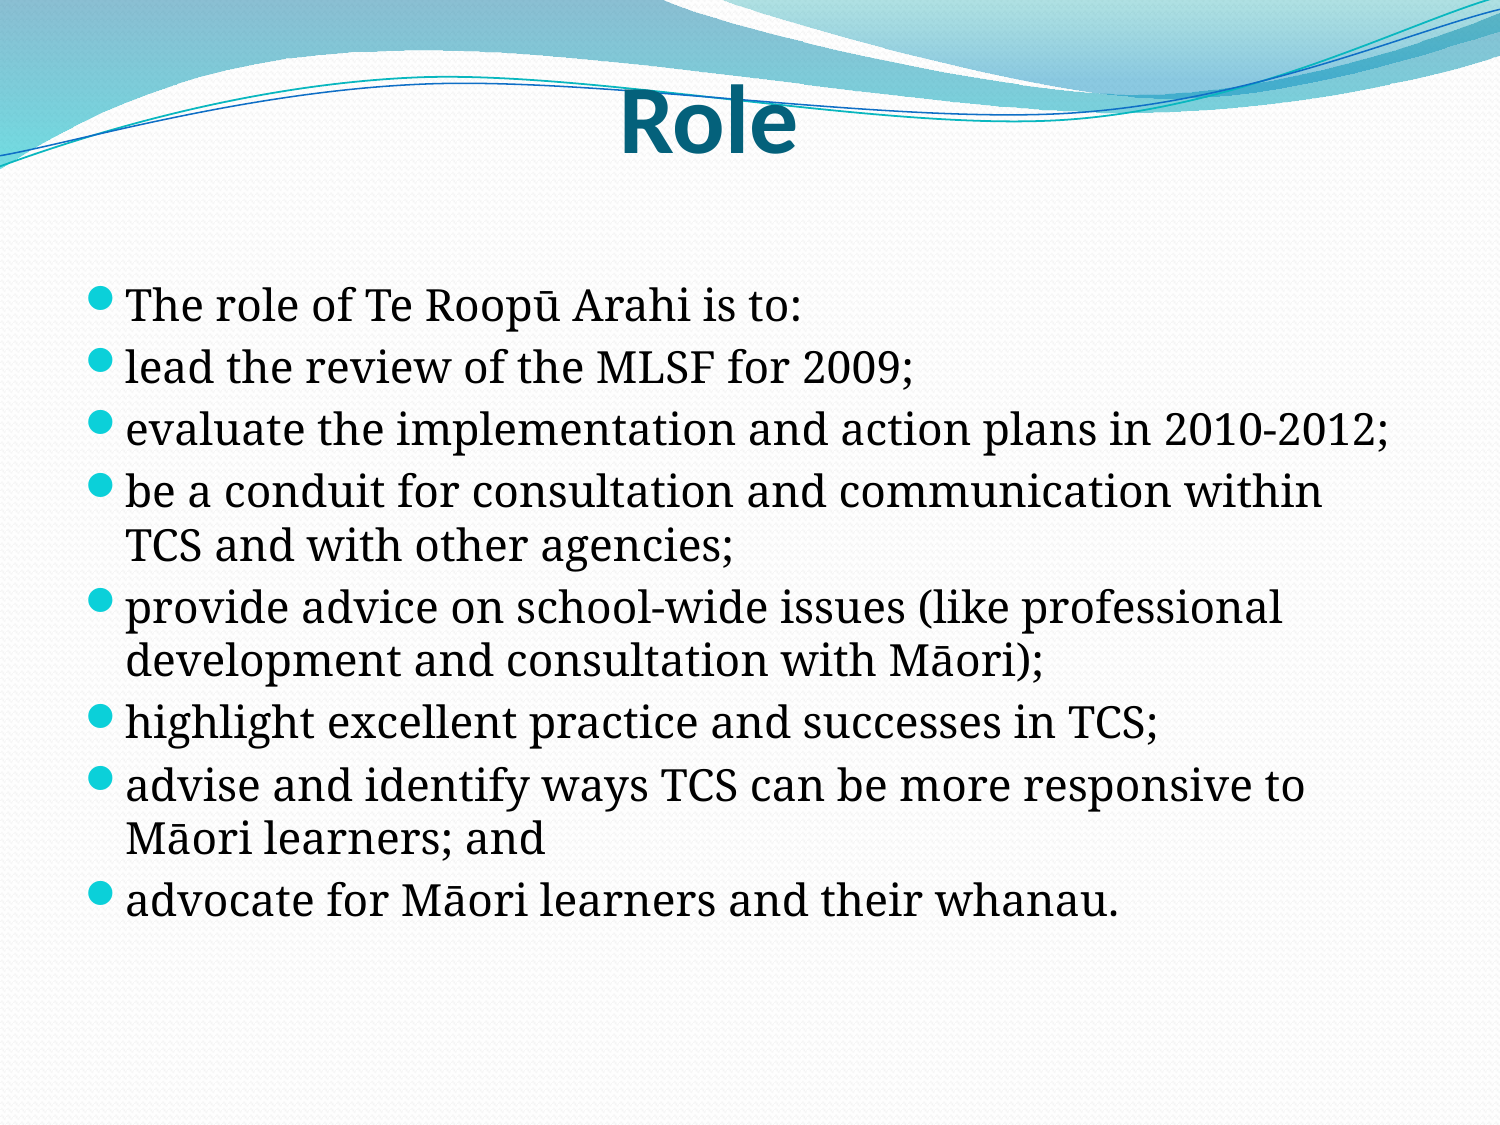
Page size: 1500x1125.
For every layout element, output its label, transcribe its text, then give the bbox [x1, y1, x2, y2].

list The role of Te Roopū Arahi is to: lead the review of the MLSF for 2009; evaluate the implementation and action plans in 2010-2012; be a conduit for consultation and communication within TCS and with other agencies; provide advice on school-wide issues (like professional development and consultation with Māori); highlight excellent practice and successes in TCS; advise and identify ways TCS can be more responsive to Māori learners; and advocate for Māori learners and their whanau. [70, 269, 1421, 990]
title Role [70, 46, 1348, 269]
